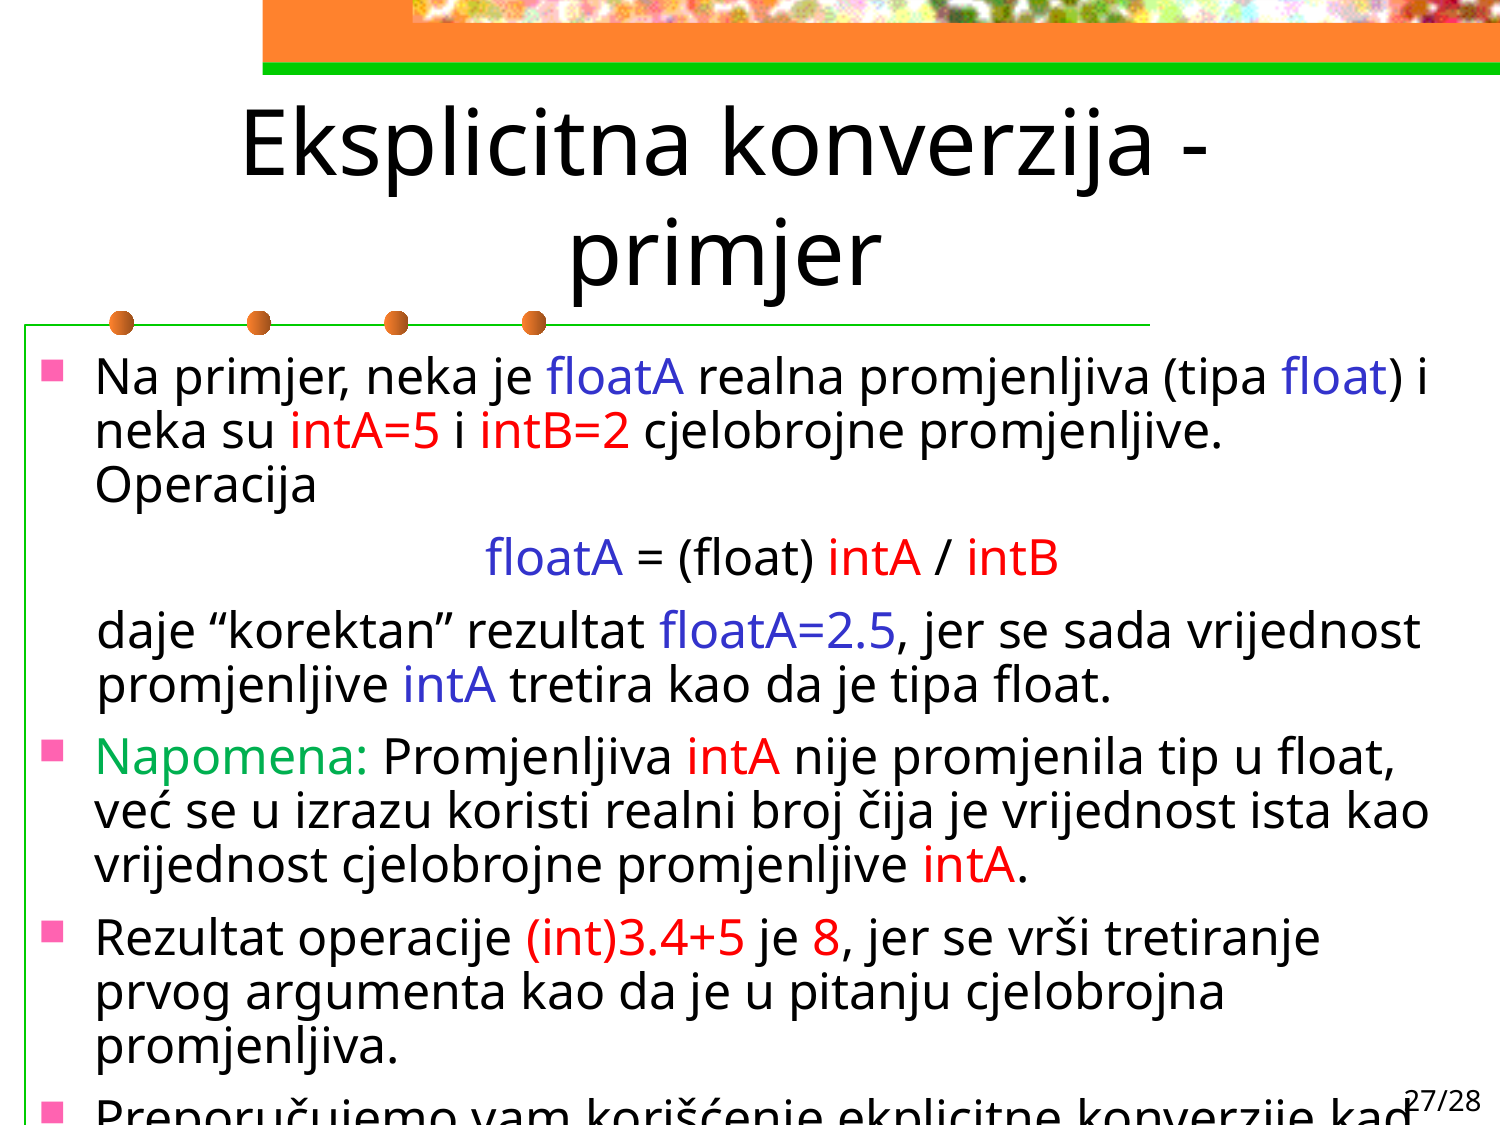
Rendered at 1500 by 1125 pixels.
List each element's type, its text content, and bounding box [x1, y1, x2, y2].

picture [412, 0, 1500, 23]
title Eksplicitna konverzija - primjer [87, 99, 1363, 288]
list Na primjer, neka je floatA realna promjenljiva (tipa float) i neka su intA=5 i intB=2 cjelobrojne promjenljive. Operacija floatA = (float) intA / intB daje “korektan” rezultat floatA=2.5, jer se sada vrijednost promjenljive intA tretira kao da je tipa float. Napomena: Promjenljiva intA nije promjenila tip u float, već se u izrazu koristi realni broj čija je vrijednost ista kao vrijednost cjelobrojne promjenljive intA. Rezultat operacije (int)3.4+5 je 8, jer se vrši tretiranje prvog argumenta kao da je u pitanju cjelobrojna promjenljiva. Preporučujemo vam korišćenje ekplicitne konverzije kad god može doći do konverzije podataka. [23, 344, 1465, 1089]
slide_number 27/28 [1364, 1049, 1497, 1125]
